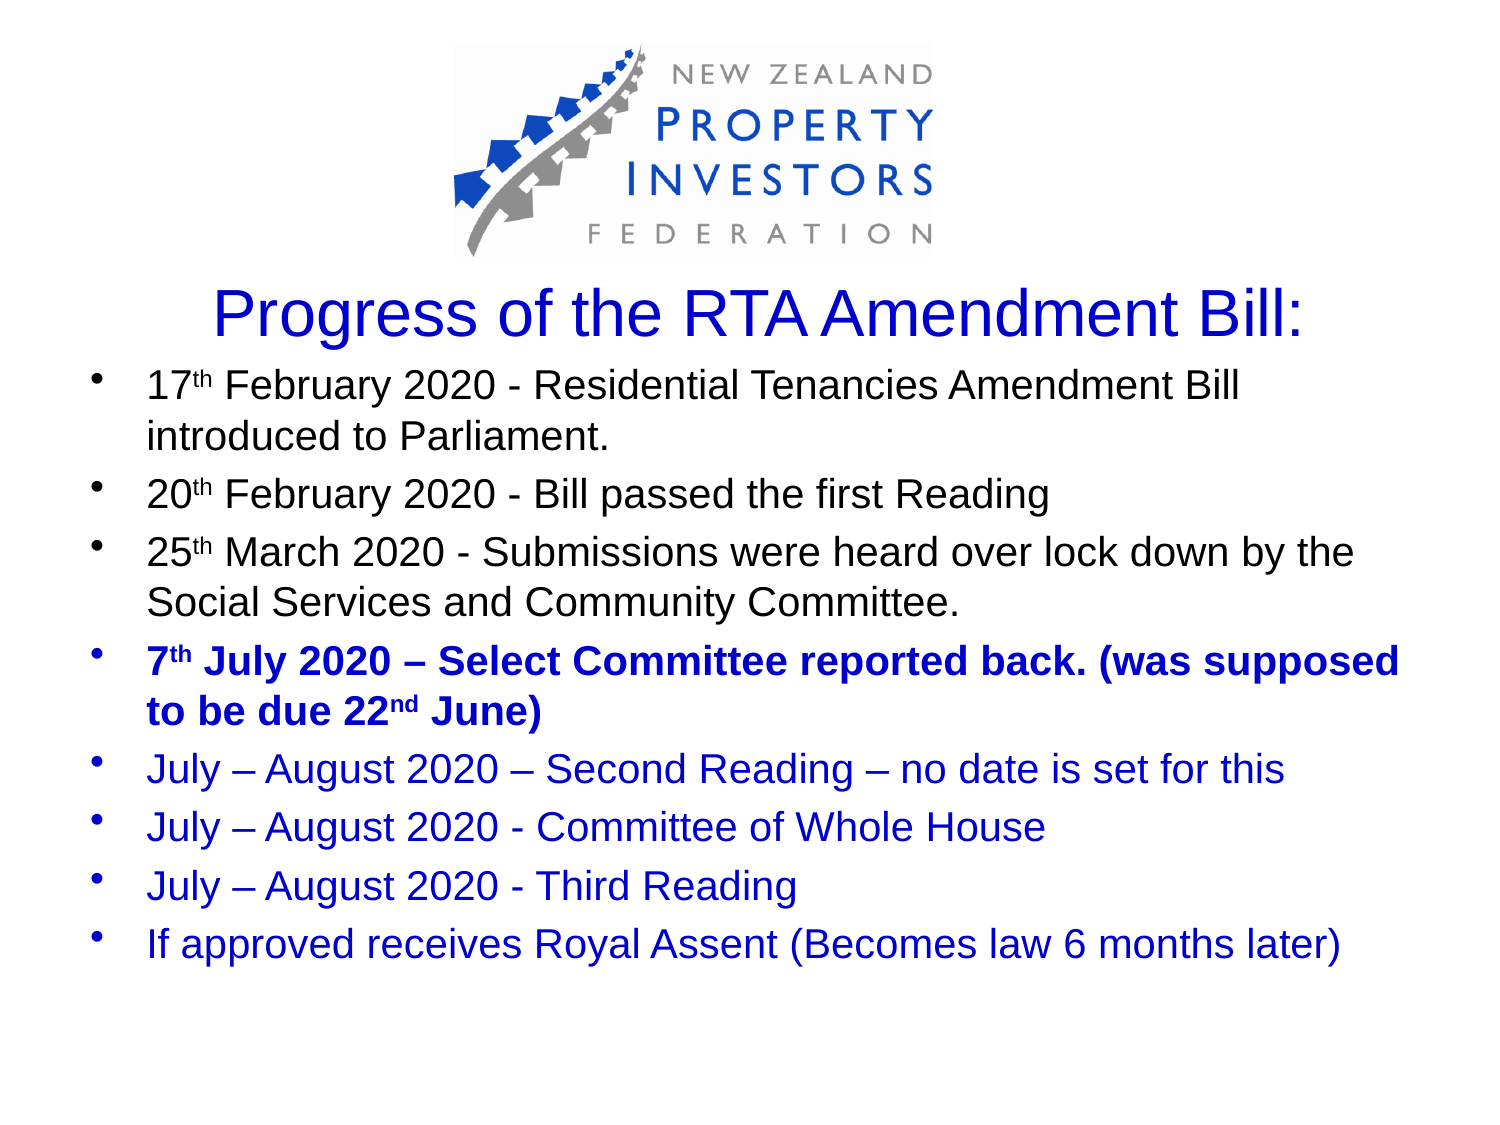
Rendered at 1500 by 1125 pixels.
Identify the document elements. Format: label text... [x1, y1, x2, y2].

picture [454, 43, 933, 257]
list Progress of the RTA Amendment Bill: 17th February 2020 - Residential Tenancies Amendment Bill introduced to Parliament. 20th February 2020 - Bill passed the first Reading 25th March 2020 - Submissions were heard over lock down by the Social Services and Community Committee. 7th July 2020 – Select Committee reported back. (was supposed to be due 22nd June) July – August 2020 – Second Reading – no date is set for this July – August 2020 - Committee of Whole House July – August 2020 - Third Reading If approved receives Royal Assent (Becomes law 6 months later) [74, 262, 1426, 1006]
